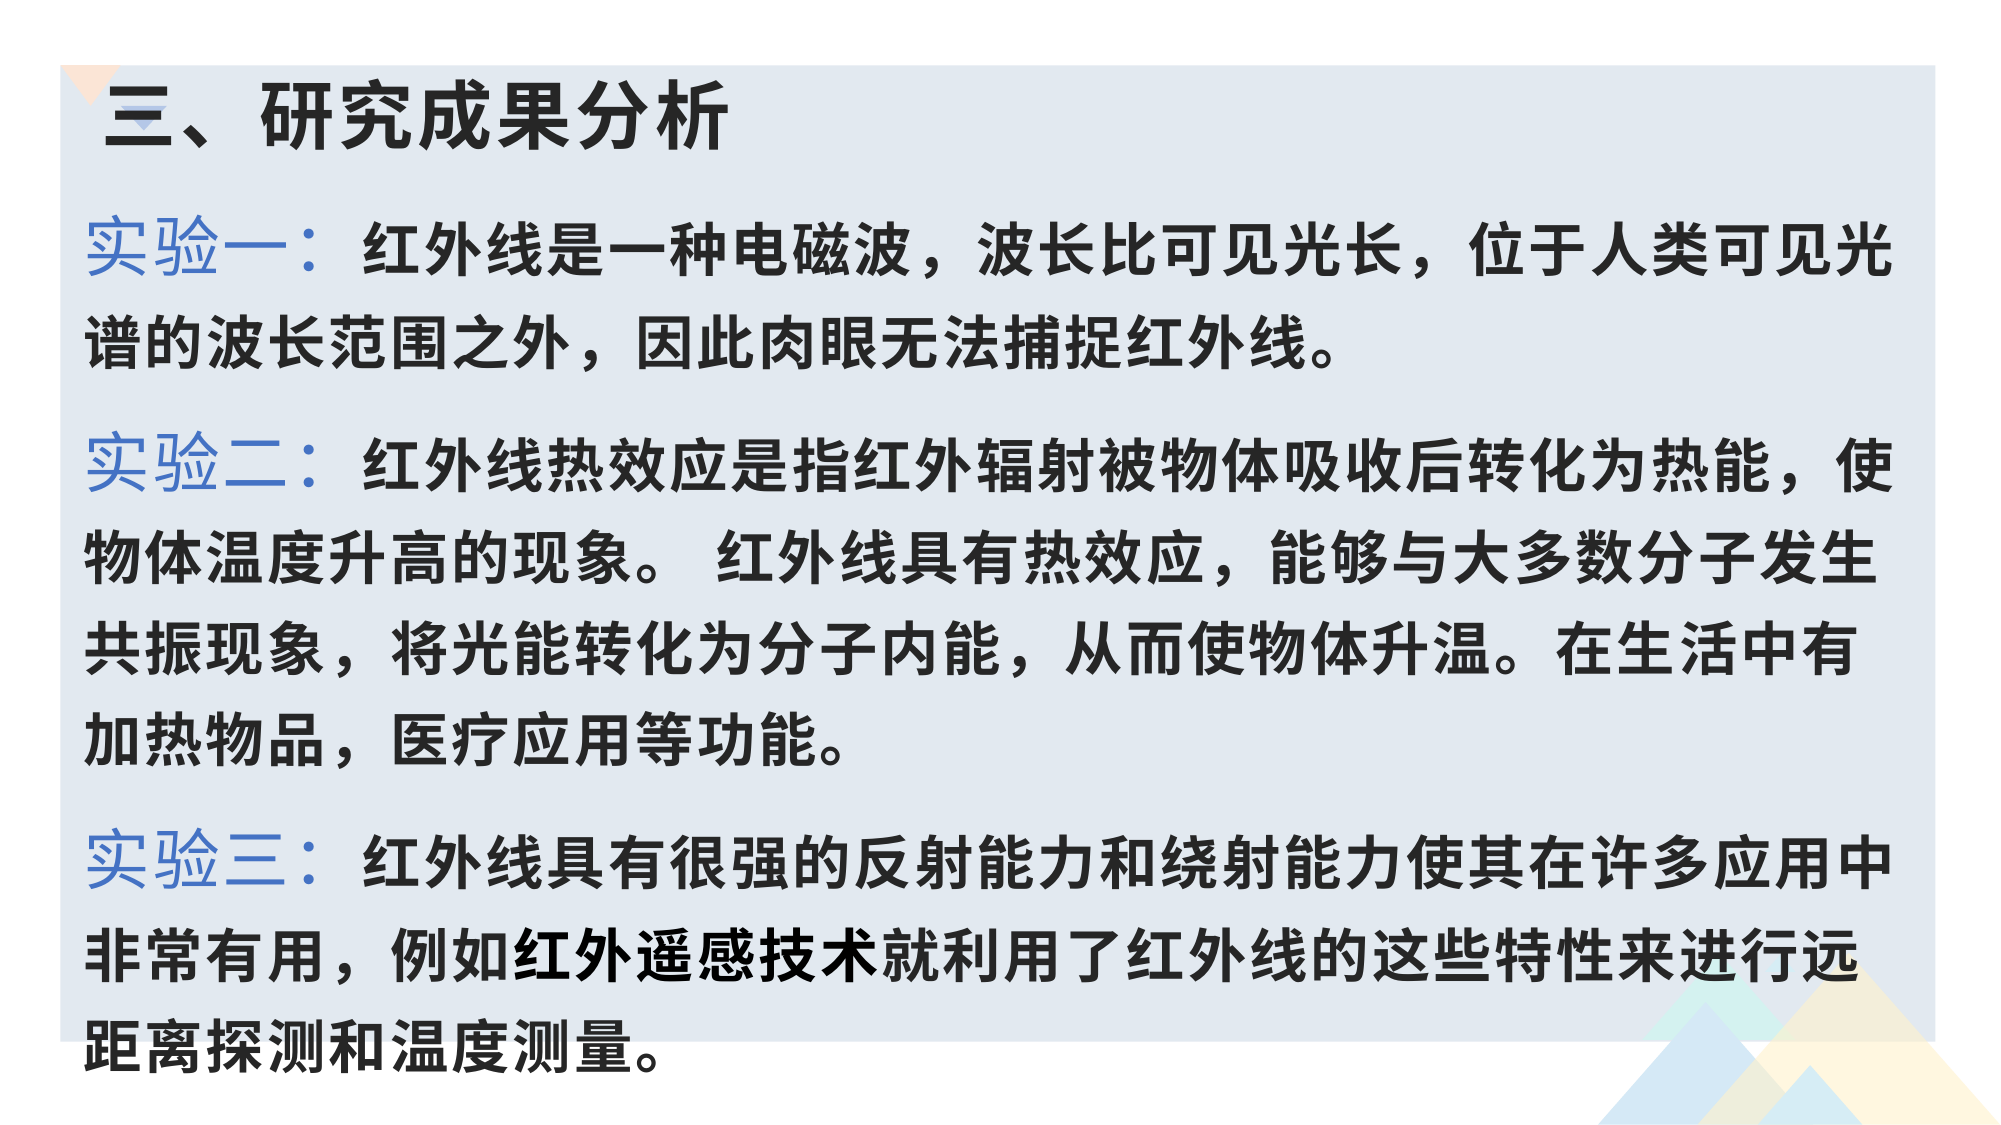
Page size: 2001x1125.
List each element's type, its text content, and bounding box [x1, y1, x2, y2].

list 实验一：红外线是一种电磁波，波长比可见光长，位于人类可见光谱的波长范围之外，因此肉眼无法捕捉红外线。 实验二：红外线热效应是指红外辐射被物体吸收后转化为热能，使物体温度升高的现象。‌ 红外线具有热效应，能够与大多数分子发生共振现象，将光能转化为分子内能，从而使物体升温。在生活中有加热物品，医疗应用等功能。 实验三：红外线具有很强的反射能力和绕射能力使其在许多应用中非常有用，例如红外遥感技术就利用了红外线的这些特性来进行远距离探测和温度测量‌。 [68, 173, 1939, 999]
title 三、研究成果分析 [86, 54, 1666, 173]
